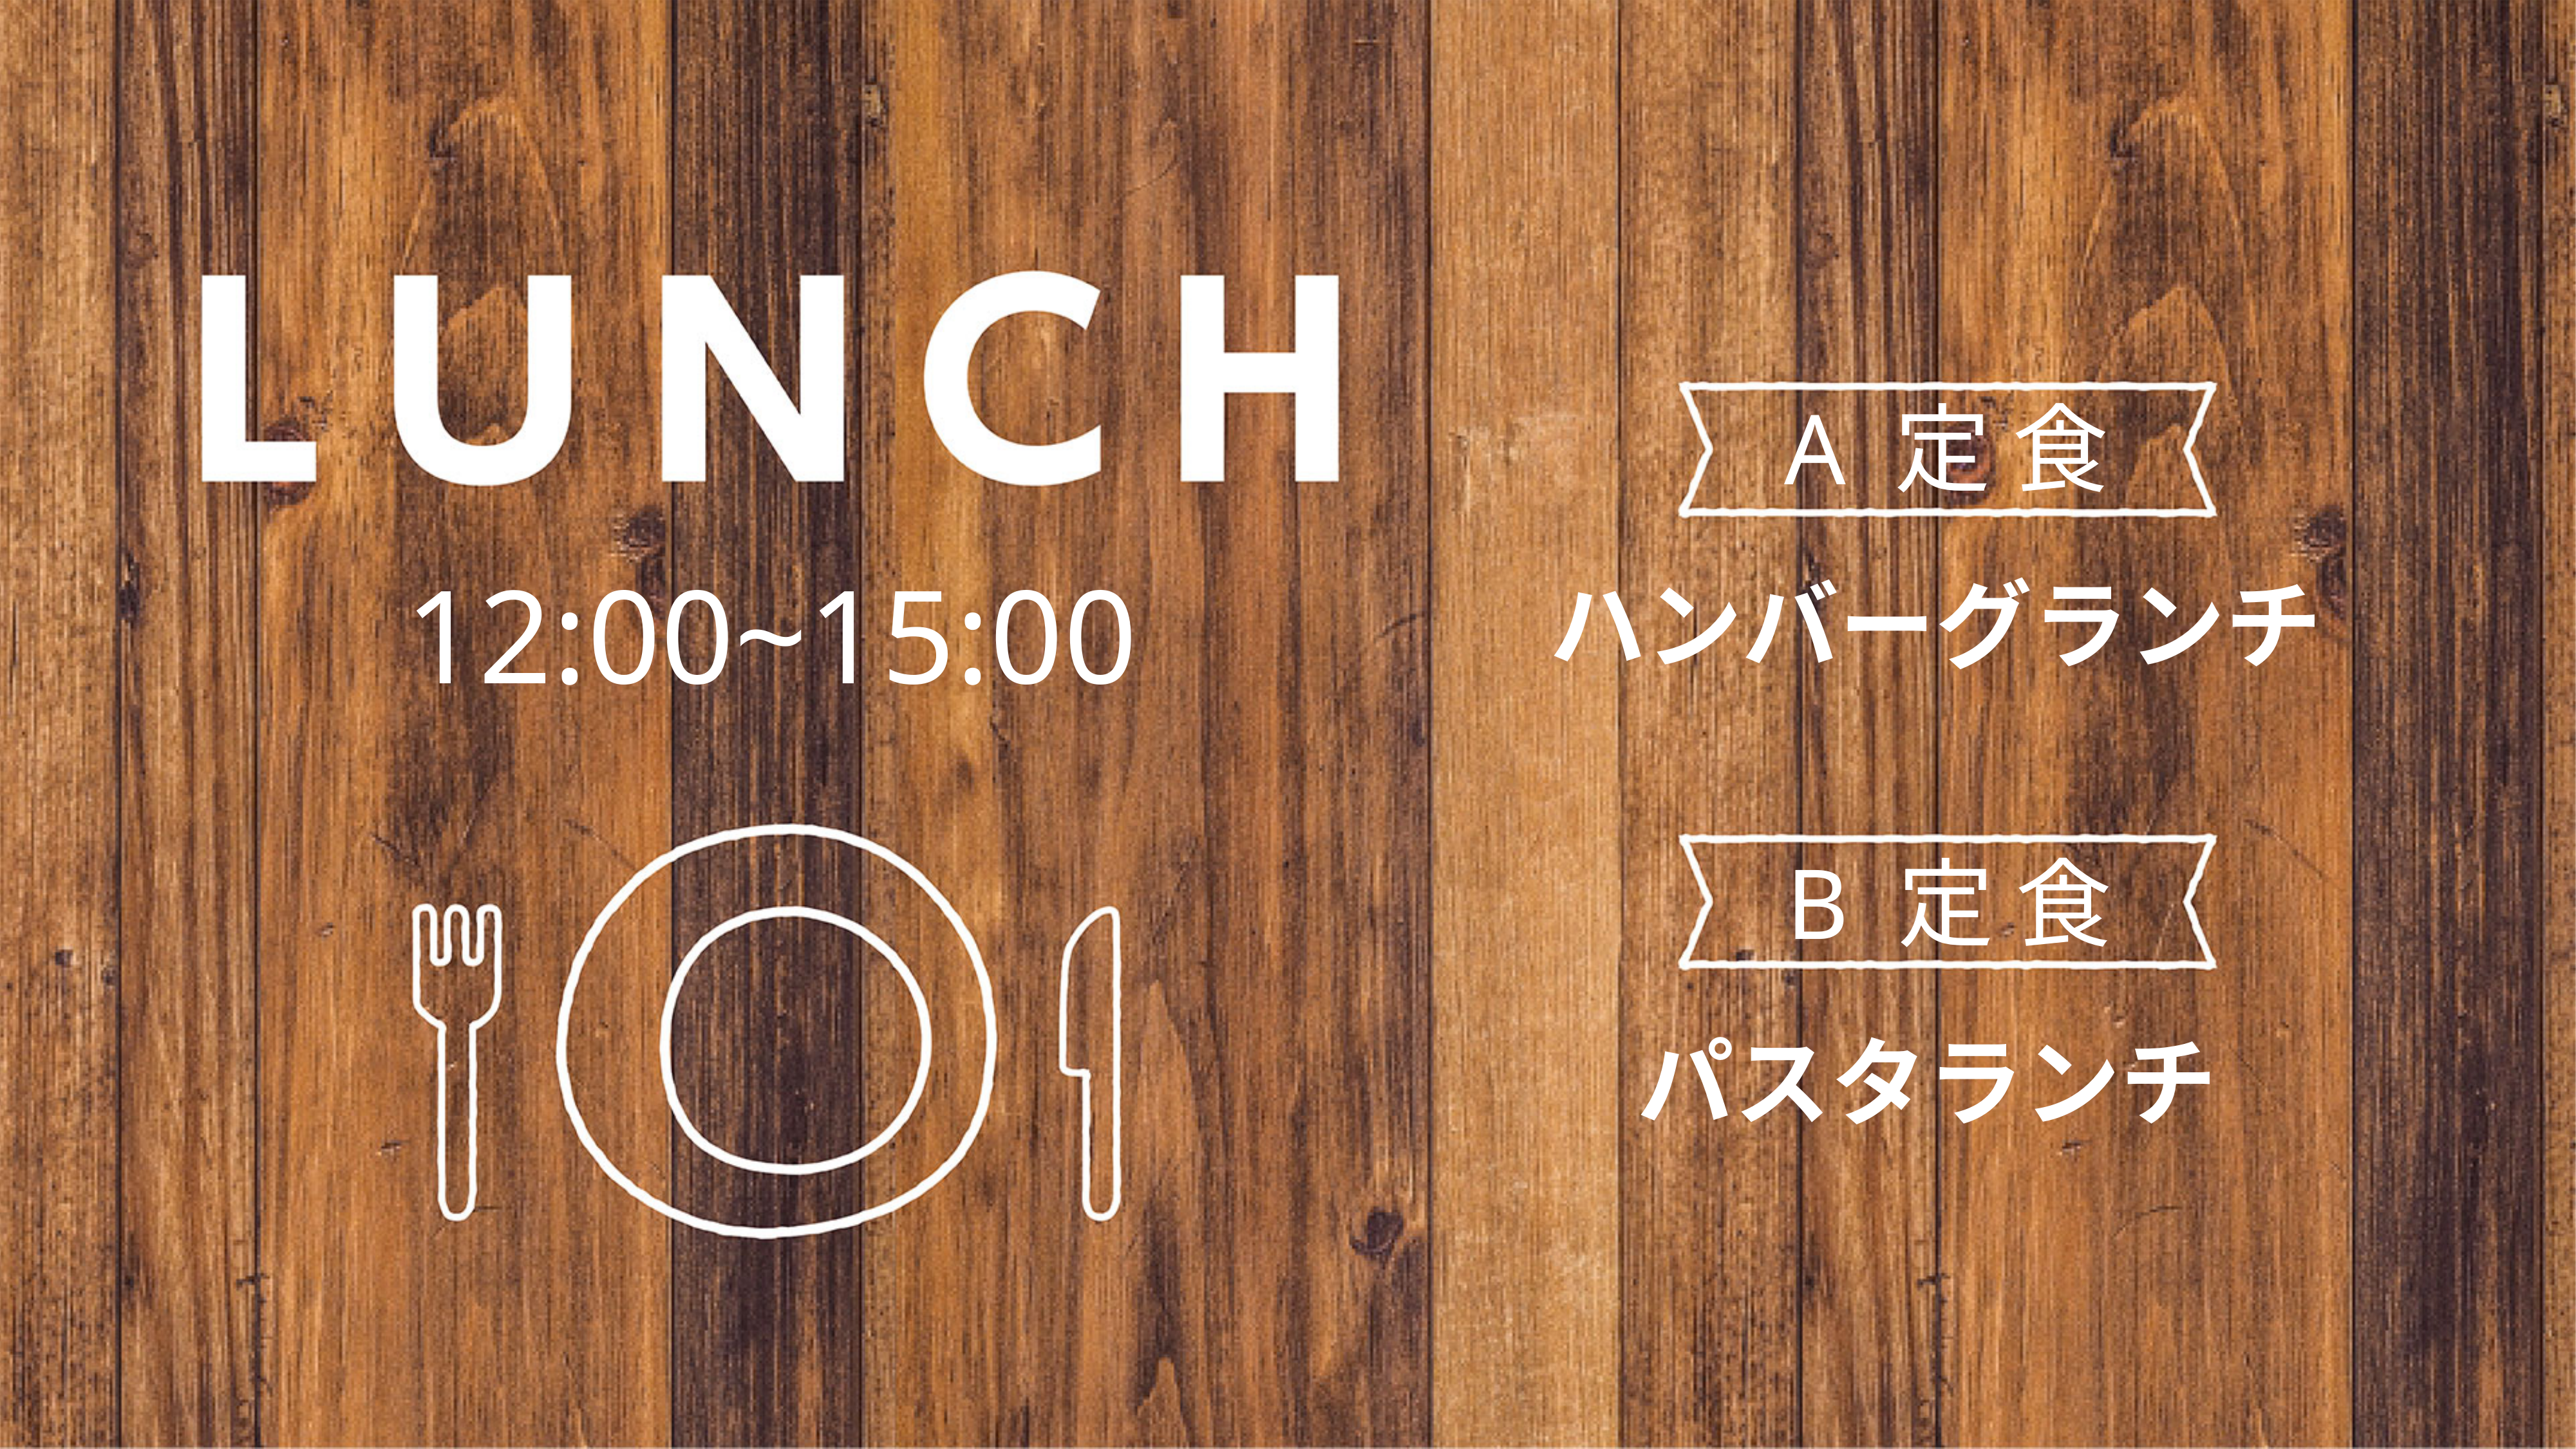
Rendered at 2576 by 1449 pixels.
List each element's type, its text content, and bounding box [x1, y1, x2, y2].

text_box 12:00~15:00 [310, 549, 1233, 714]
text_box ハンバーグランチ [1517, 560, 2355, 686]
text_box A 定 食 [1765, 383, 2129, 509]
text_box パスタランチ [1545, 1017, 2310, 1142]
picture [0, 0, 2576, 1449]
text_box B 定 食 [1768, 838, 2131, 964]
